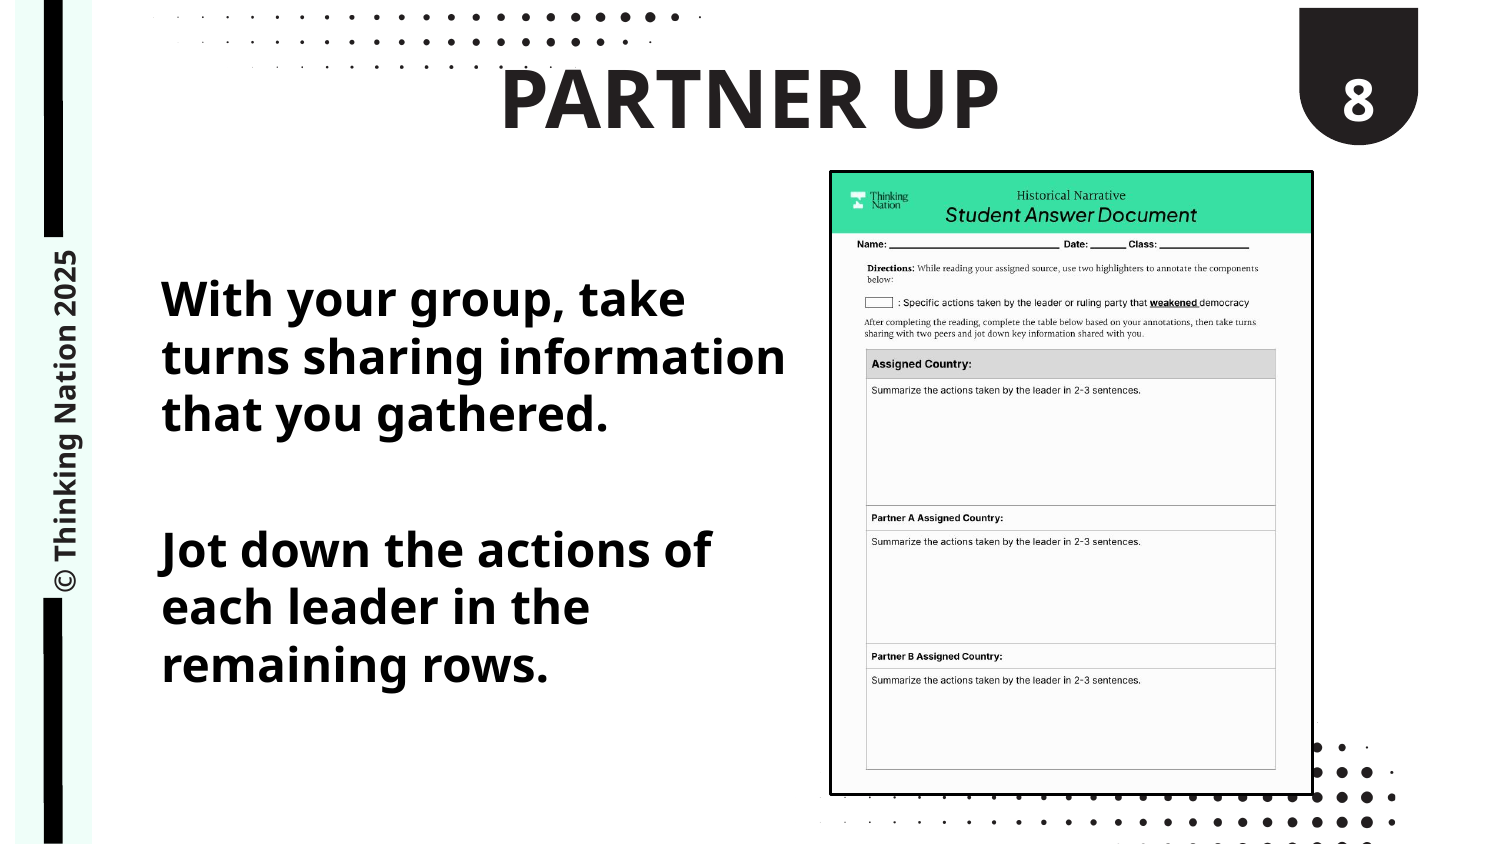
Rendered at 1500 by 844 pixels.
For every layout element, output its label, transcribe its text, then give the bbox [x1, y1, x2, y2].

text_box [795, 720, 1396, 844]
picture [831, 172, 1311, 793]
text_box With your group, take turns sharing information that you gathered. Jot down the actions of each leader in the remaining rows. [145, 253, 814, 707]
text_box [128, 0, 729, 69]
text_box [1294, 0, 1423, 146]
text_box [14, 0, 93, 844]
text_box PARTNER UP [97, 46, 1289, 145]
